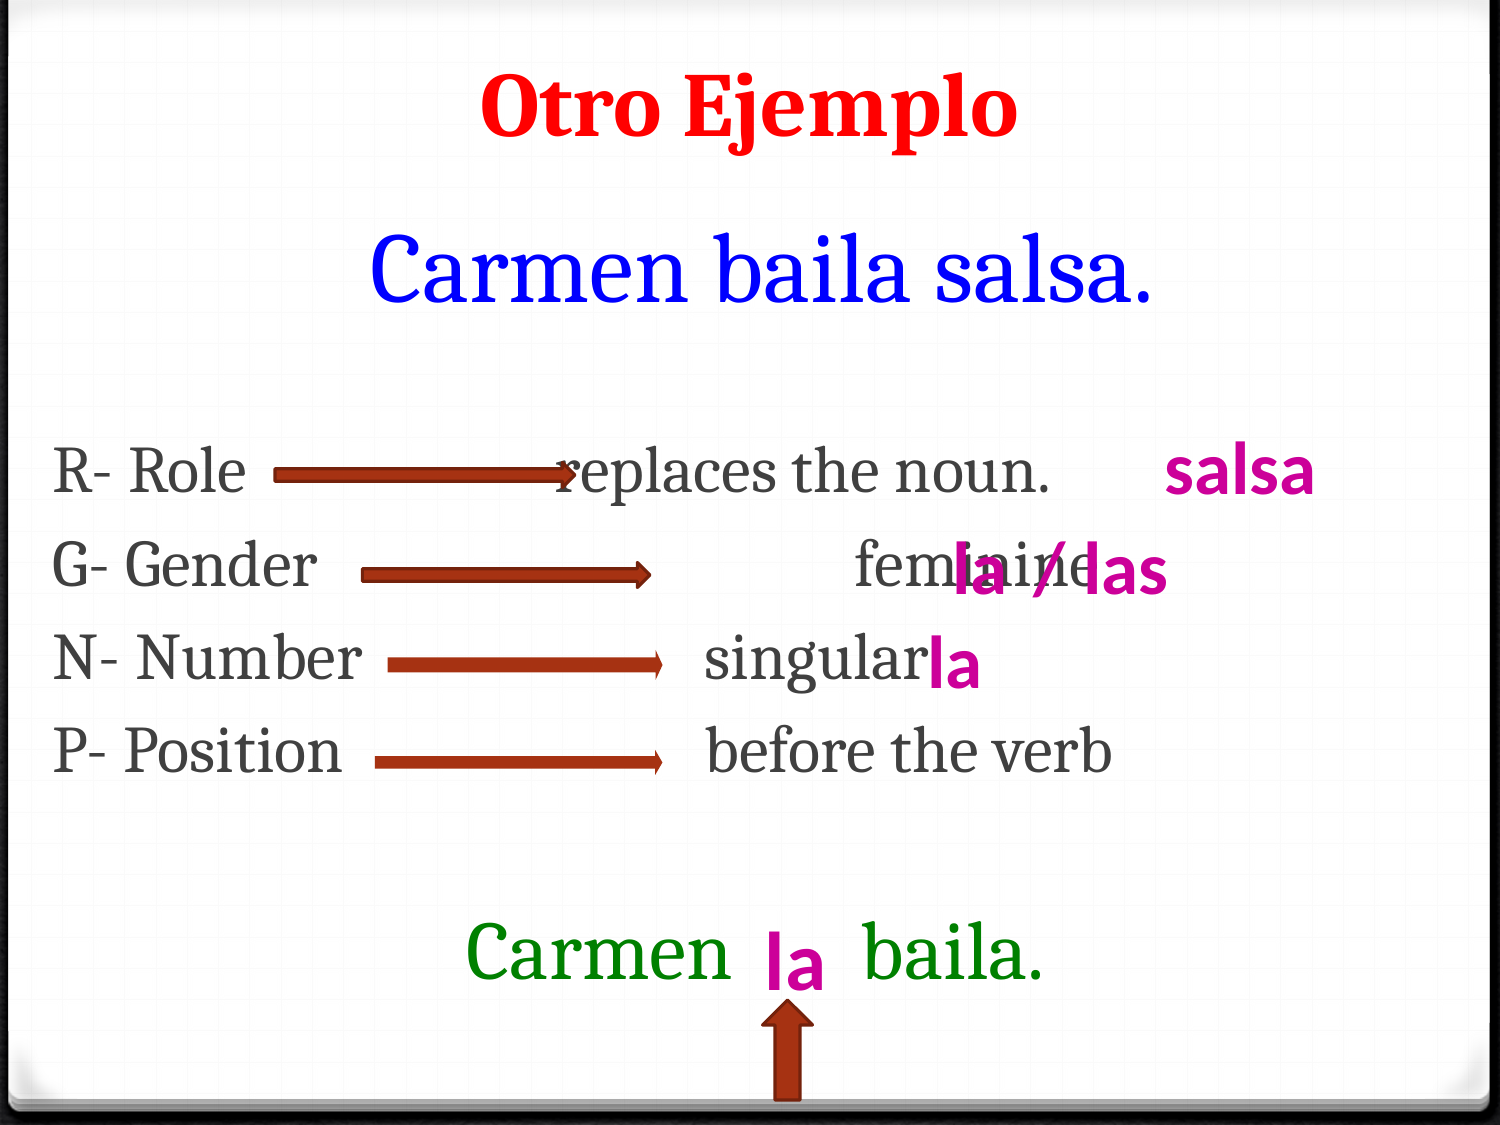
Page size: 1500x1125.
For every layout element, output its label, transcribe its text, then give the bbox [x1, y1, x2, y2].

text_box salsa [1149, 412, 1363, 518]
list R- Role replaces the noun. G- Gender feminine N- Number singular P- Position before the verb Carmen baila. [37, 324, 1475, 1063]
text_box [360, 561, 652, 589]
title Carmen baila salsa. [87, 149, 1438, 324]
text_box / las [1019, 512, 1232, 618]
text_box [387, 649, 663, 680]
text_box [273, 461, 577, 489]
text_box la [750, 900, 950, 1015]
text_box la [937, 512, 1019, 606]
picture [0, 0, 1500, 1125]
text_box la [912, 606, 1088, 712]
text_box [761, 1015, 814, 1102]
text_box Otro Ejemplo [74, 12, 1425, 188]
text_box [374, 749, 663, 775]
